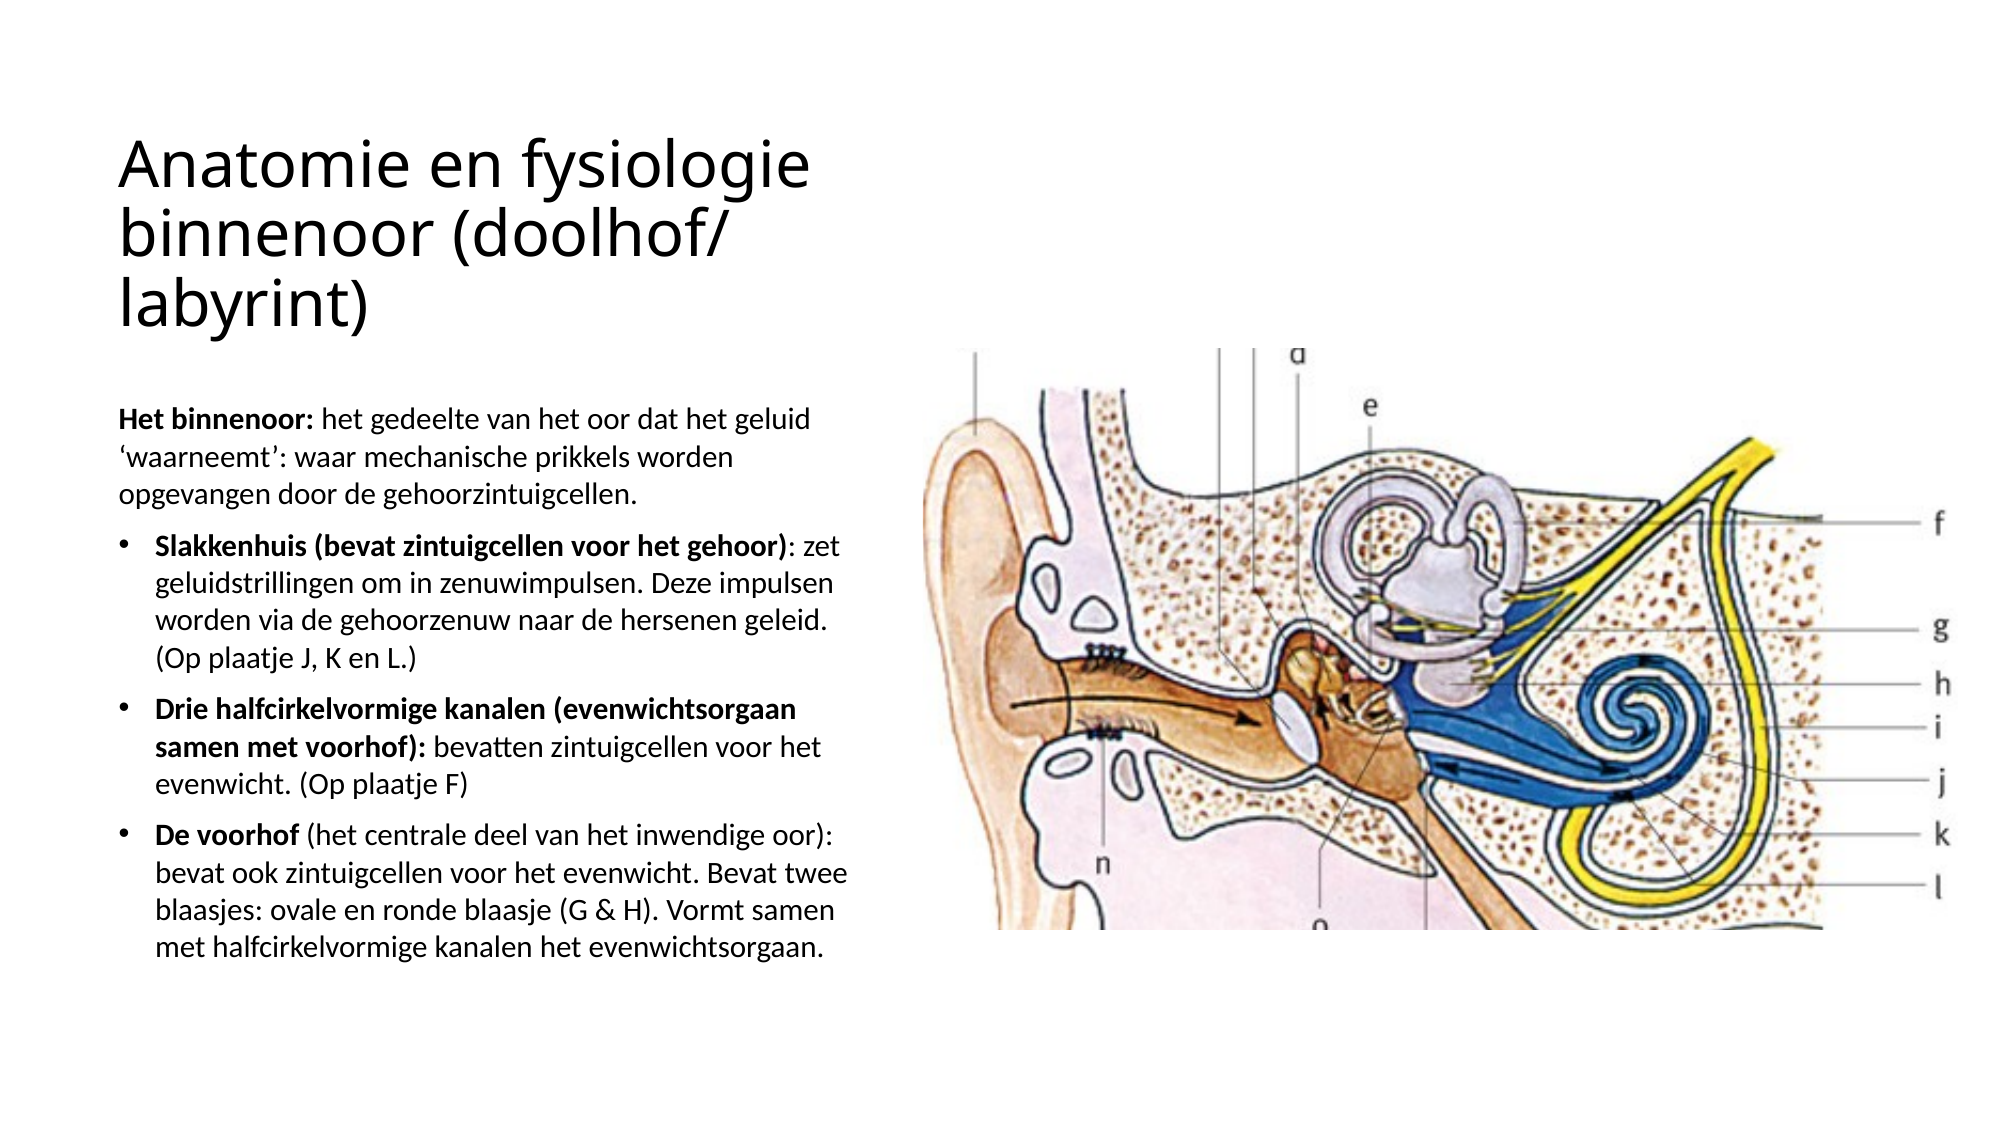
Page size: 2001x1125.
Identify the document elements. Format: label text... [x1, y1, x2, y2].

list Het binnenoor: het gedeelte van het oor dat het geluid ‘waarneemt’: waar mechanische prikkels worden opgevangen door de gehoorzintuigcellen. Slakkenhuis (bevat zintuigcellen voor het gehoor): zet geluidstrillingen om in zenuwimpulsen. Deze impulsen worden via de gehoorzenuw naar de hersenen geleid. (Op plaatje J, K en L.) Drie halfcirkelvormige kanalen (evenwichtsorgaan samen met voorhof): bevatten zintuigcellen voor het evenwicht. (Op plaatje F) De voorhof (het centrale deel van het inwendige oor): bevat ook zintuigcellen voor het evenwicht. Bevat twee blaasjes: ovale en ronde blaasje (G & H). Vormt samen met halfcirkelvormige kanalen het evenwichtsorgaan. [103, 391, 894, 974]
picture [922, 347, 1958, 930]
title Anatomie en fysiologie binnenoor (doolhof/ labyrint) [103, 104, 894, 348]
